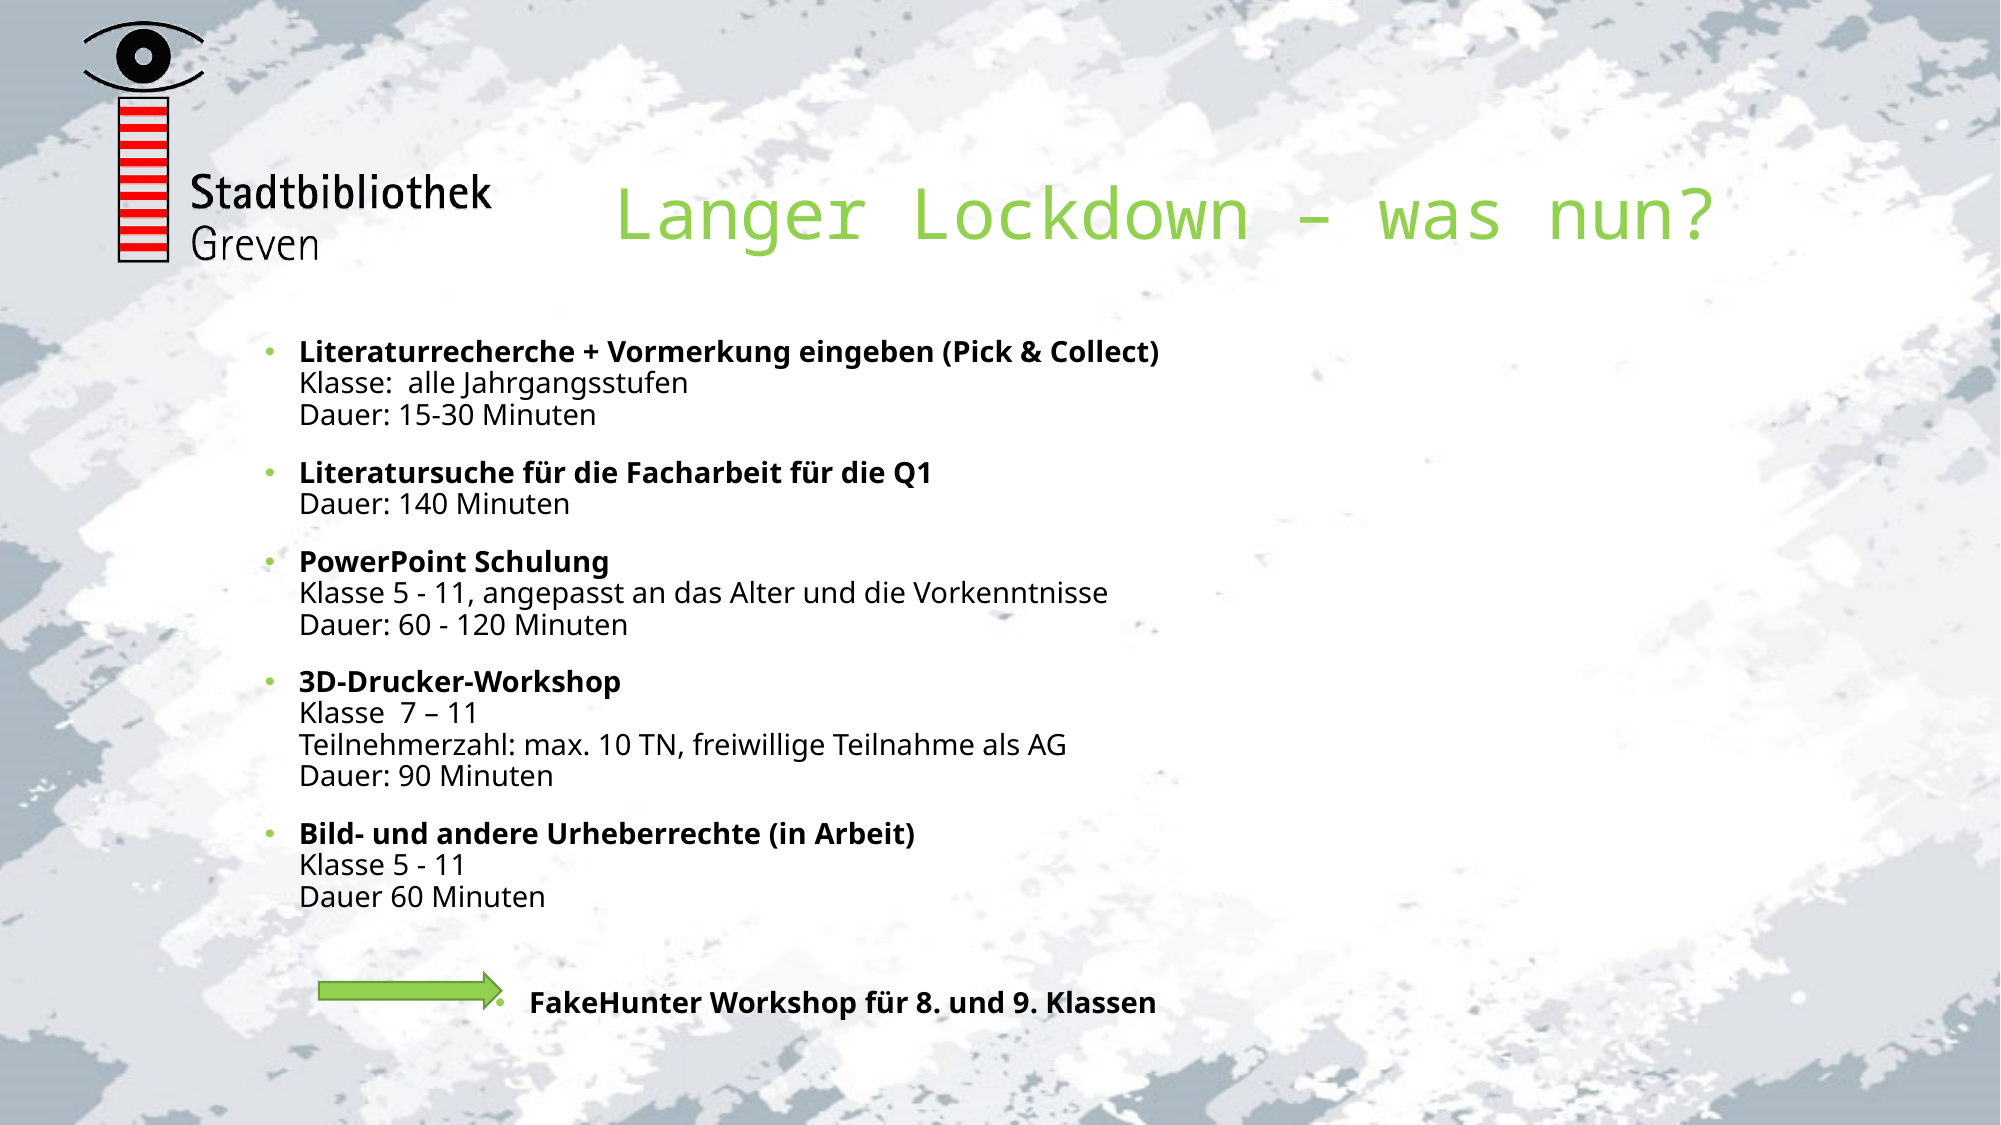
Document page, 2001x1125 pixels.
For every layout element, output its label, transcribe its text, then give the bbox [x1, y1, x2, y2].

title Langer Lockdown – was nun? [598, 75, 1750, 263]
text_box [317, 970, 503, 1011]
list Literaturrecherche + Vormerkung eingeben (Pick & Collect) Klasse: alle Jahrgangsstufen Dauer: 15-30 Minuten Literatursuche für die Facharbeit für die Q1 Dauer: 140 Minuten PowerPoint Schulung Klasse 5 - 11, angepasst an das Alter und die Vorkenntnisse Dauer: 60 - 120 Minuten 3D-Drucker-Workshop Klasse 7 – 11 Teilnehmerzahl: max. 10 TN, freiwillige Teilnahme als AG Dauer: 90 Minuten Bild- und andere Urheberrechte (in Arbeit) Klasse 5 - 11 Dauer 60 Minuten FakeHunter Workshop für 8. und 9. Klassen [249, 329, 1750, 1030]
picture [0, 0, 2001, 1125]
